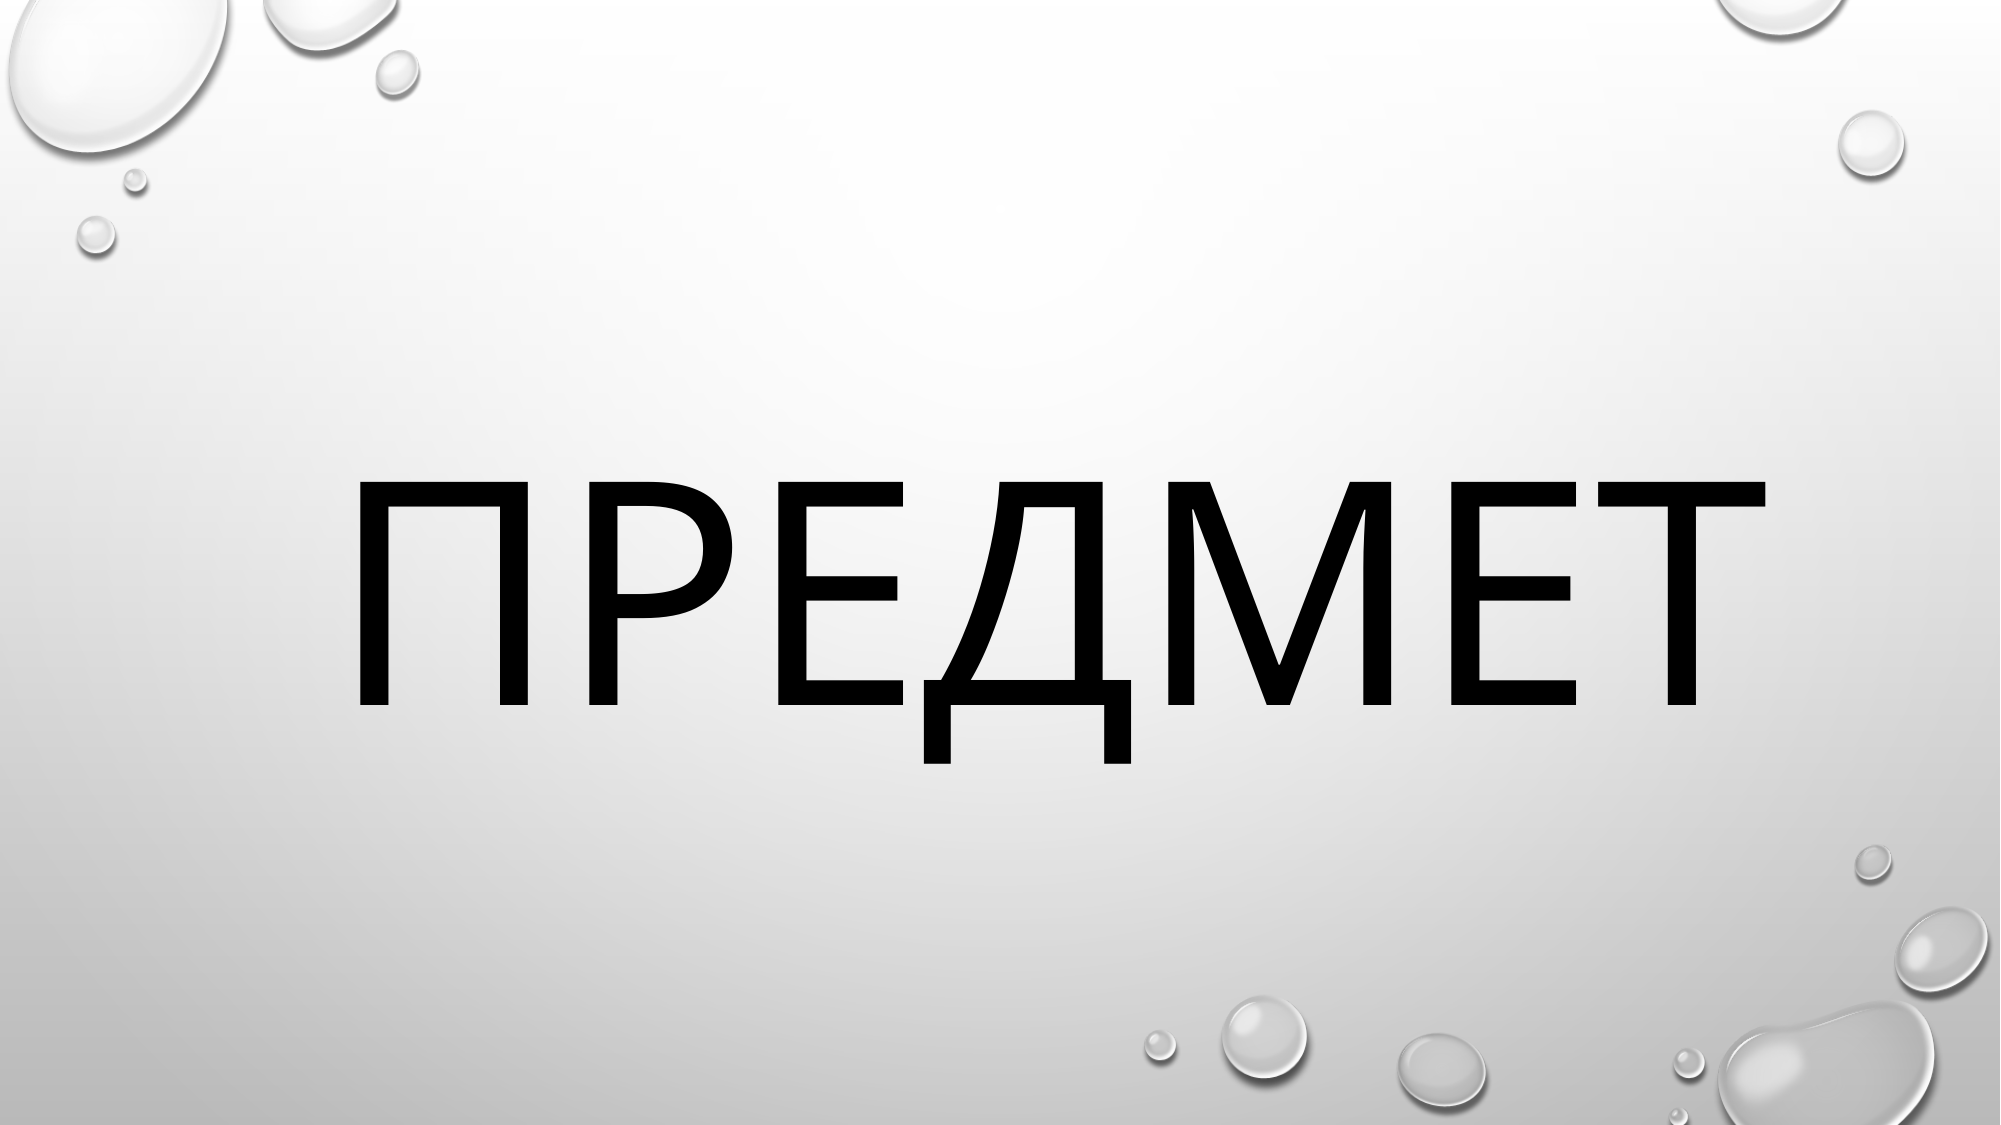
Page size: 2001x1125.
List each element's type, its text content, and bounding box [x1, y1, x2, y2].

picture [0, 0, 2000, 1125]
title предмет [149, 135, 1950, 781]
